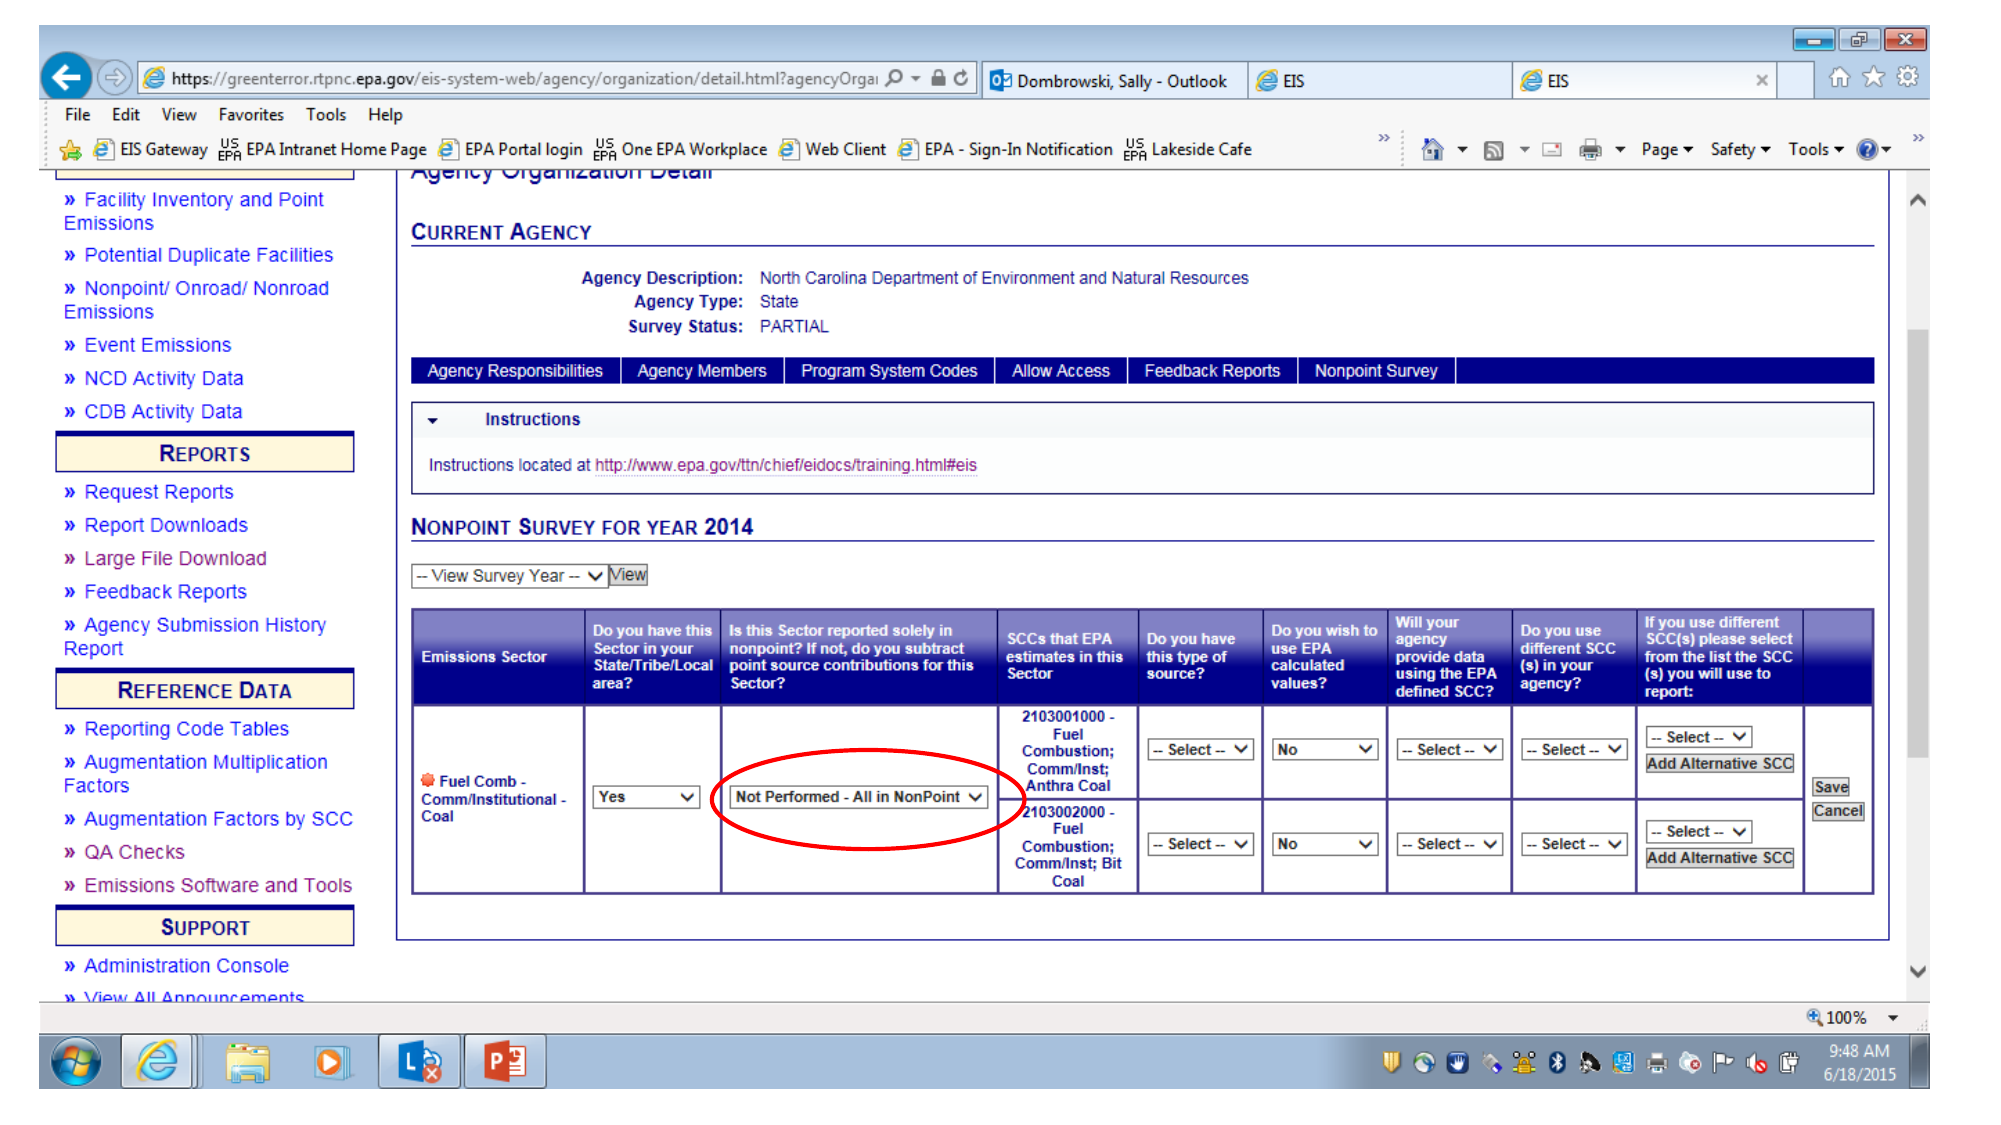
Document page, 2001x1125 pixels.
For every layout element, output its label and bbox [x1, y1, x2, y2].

picture [39, 25, 1930, 1089]
